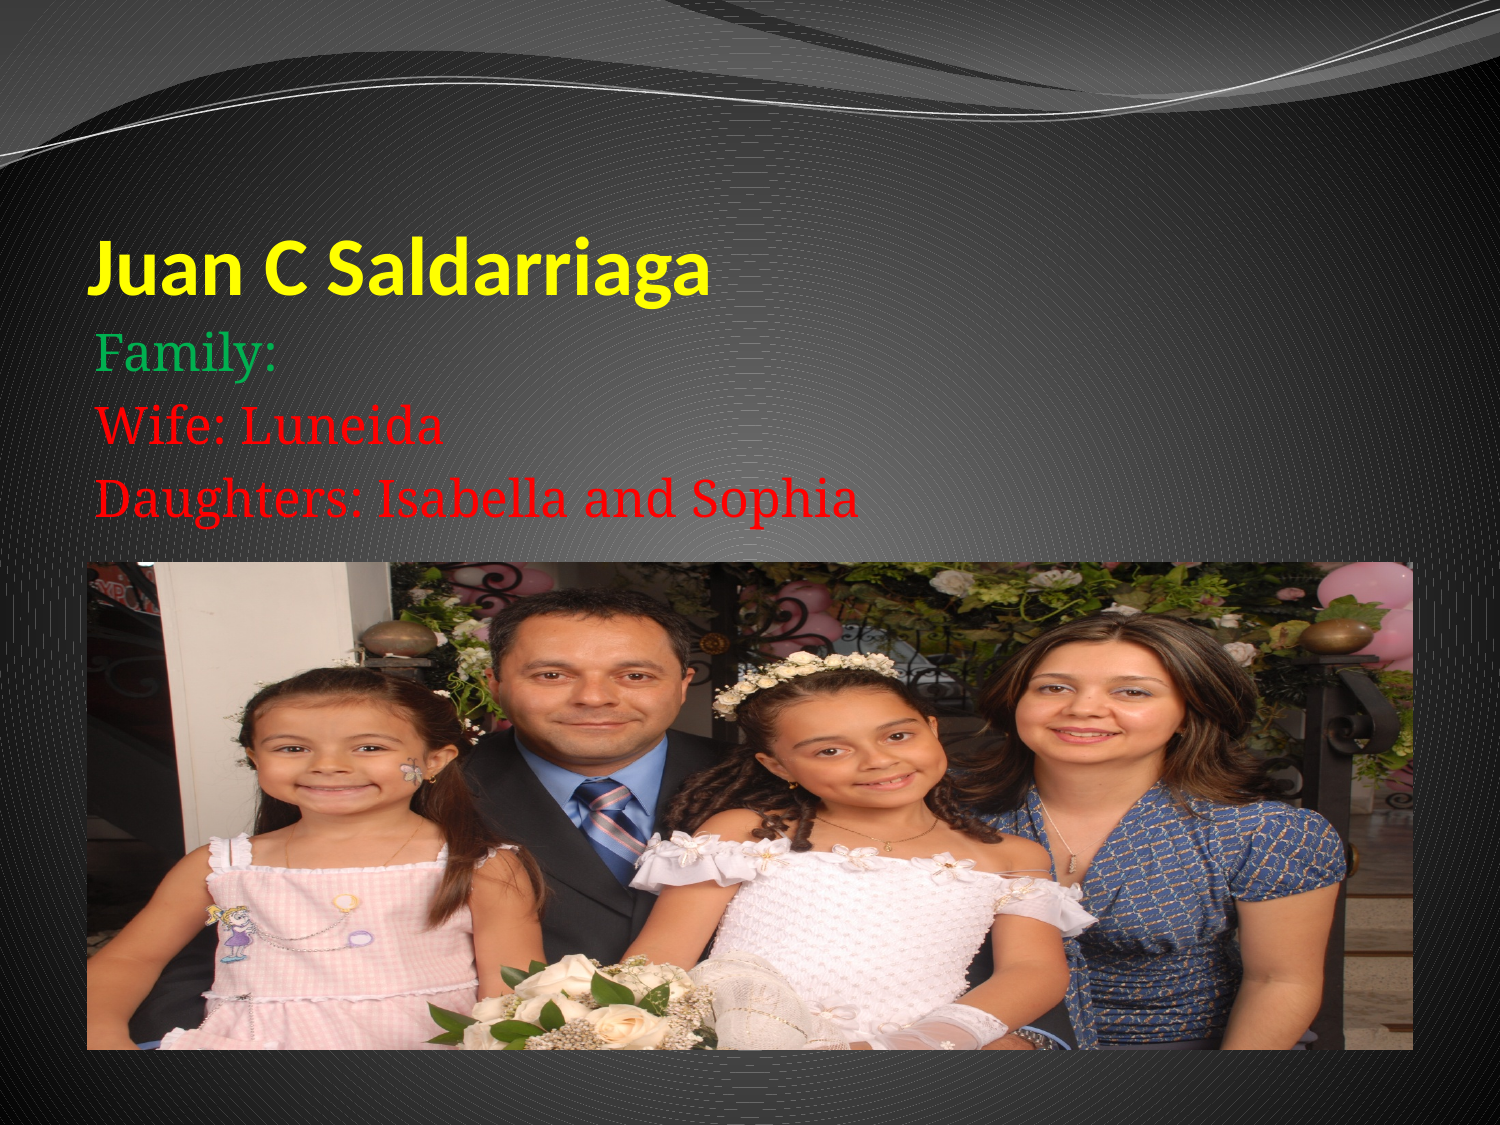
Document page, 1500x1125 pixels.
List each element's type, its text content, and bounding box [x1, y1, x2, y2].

picture [87, 562, 1413, 1051]
list Family: Wife: Luneida Daughters: Isabella and Sophia [86, 312, 1362, 538]
title Juan C Saldarriaga [87, 149, 1362, 312]
